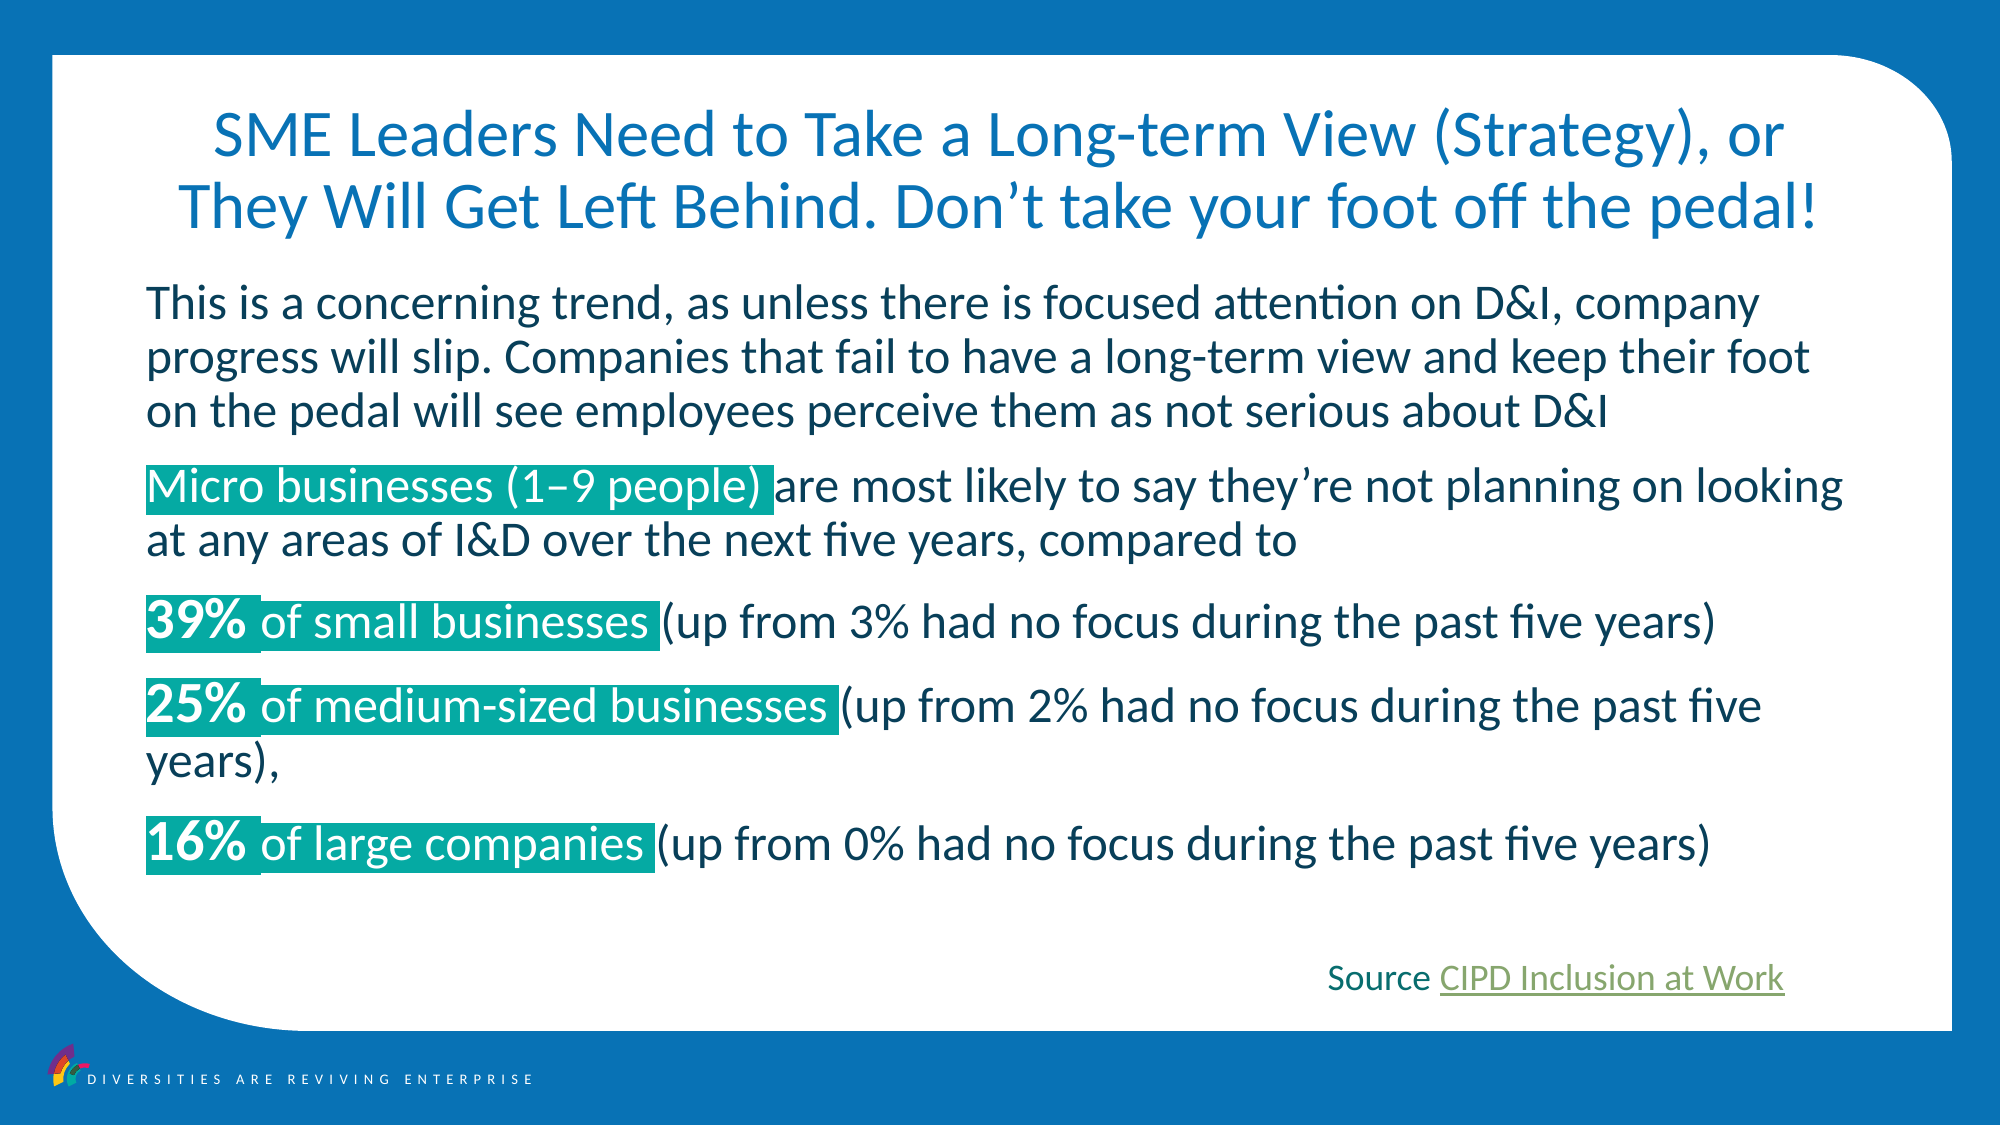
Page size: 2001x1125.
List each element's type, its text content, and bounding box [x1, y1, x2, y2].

list SME Leaders Need to Take a Long-term View (Strategy), or They Will Get Left Behind. Don’t take your foot off the pedal! [130, 91, 1869, 224]
list This is a concerning trend, as unless there is focused attention on D&I, company progress will slip. Companies that fail to have a long-term view and keep their foot on the pedal will see employees perceive them as not serious about D&I Micro businesses (1–9 people) are most likely to say they’re not planning on looking at any areas of I&D over the next five years, compared to 39% of small businesses (up from 3% had no focus during the past five years) 25% of medium-sized businesses (up from 2% had no focus during the past five years), 16% of large companies (up from 0% had no focus during the past five years) [130, 269, 1869, 901]
text_box Source CIPD Inclusion at Work [1312, 945, 1908, 1006]
